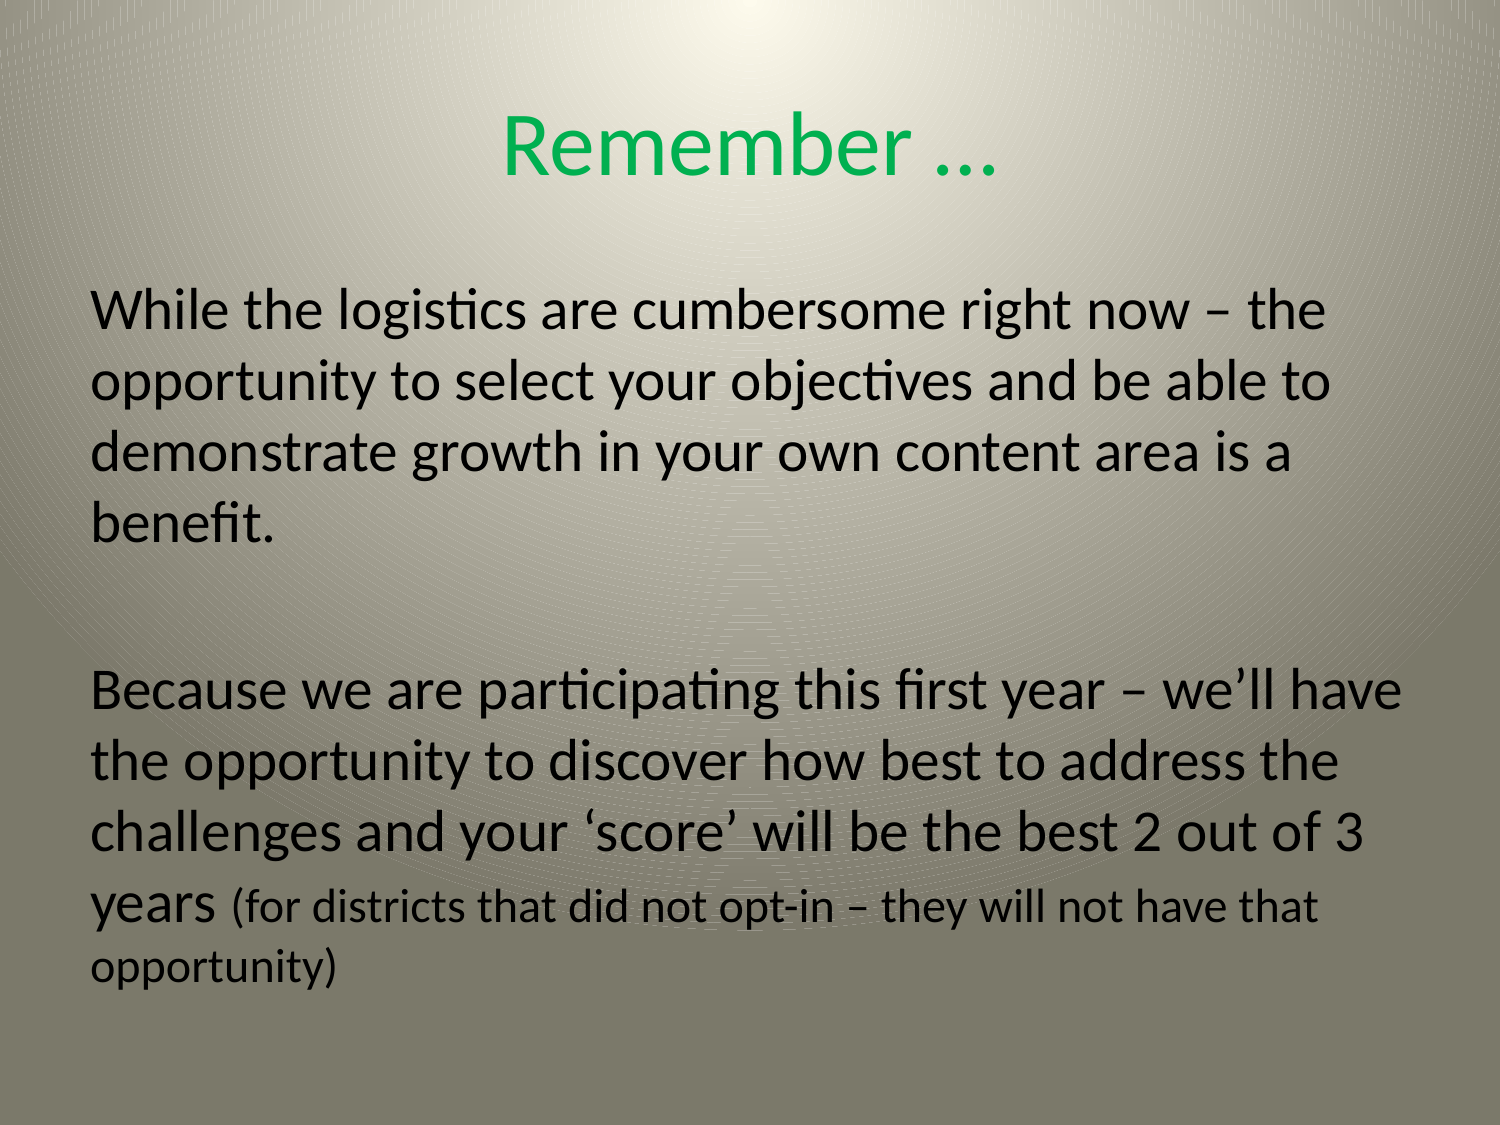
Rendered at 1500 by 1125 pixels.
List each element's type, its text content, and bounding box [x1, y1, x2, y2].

list While the logistics are cumbersome right now – the opportunity to select your objectives and be able to demonstrate growth in your own content area is a benefit. Because we are participating this first year – we’ll have the opportunity to discover how best to address the challenges and your ‘score’ will be the best 2 out of 3 years (for districts that did not opt-in – they will not have that opportunity) [75, 262, 1425, 1005]
title Remember … [75, 45, 1425, 233]
